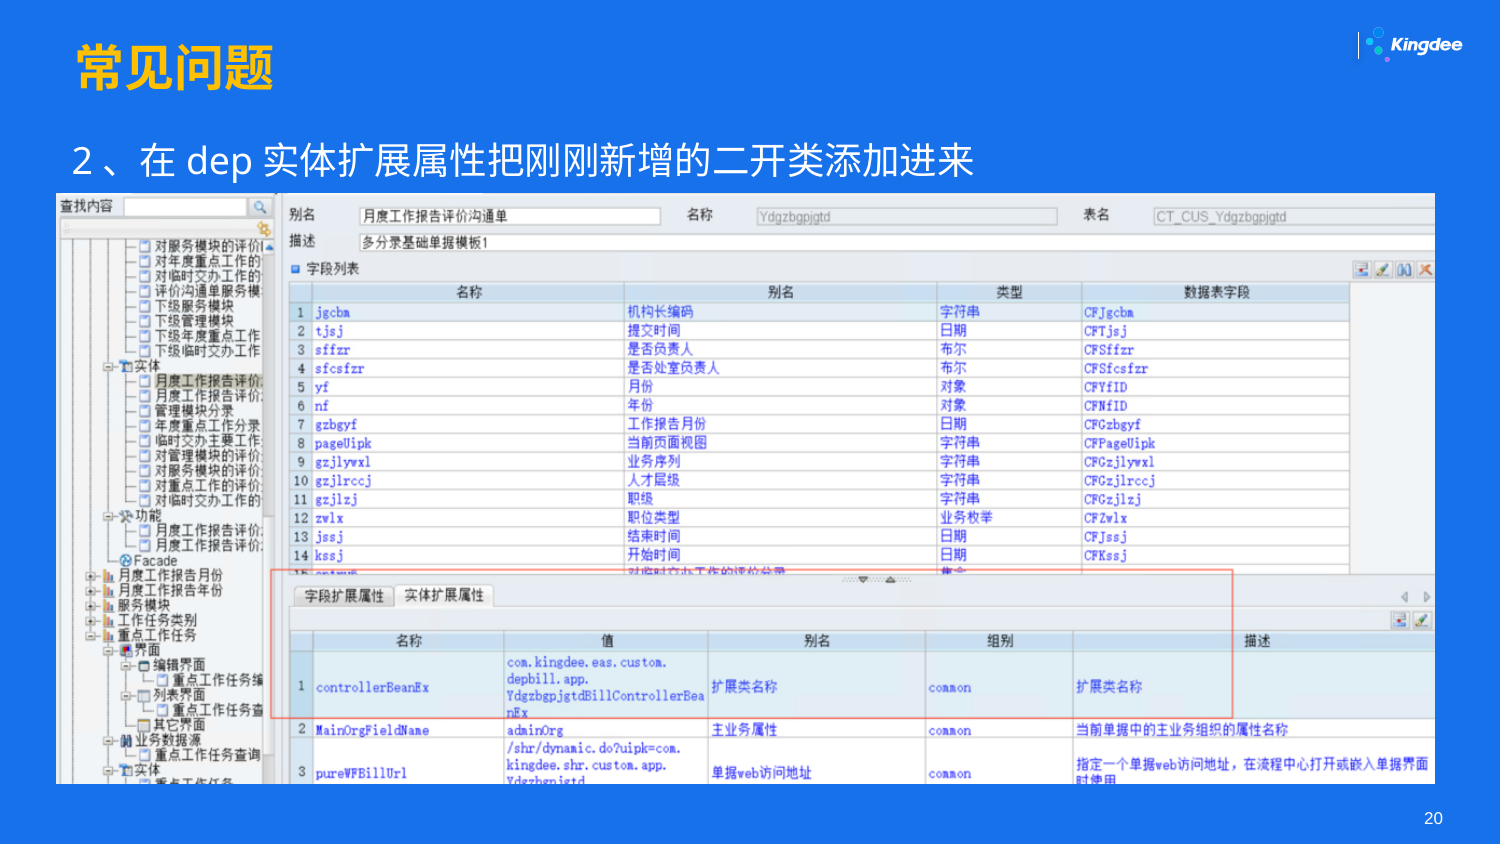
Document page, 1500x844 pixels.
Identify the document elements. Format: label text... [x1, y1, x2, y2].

text_box 2、在dep实体扩展属性把刚刚新增的二开类添加进来 [56, 107, 1124, 190]
title 常见问题 [74, 36, 1453, 123]
picture [1350, 15, 1466, 76]
picture [56, 193, 1435, 785]
